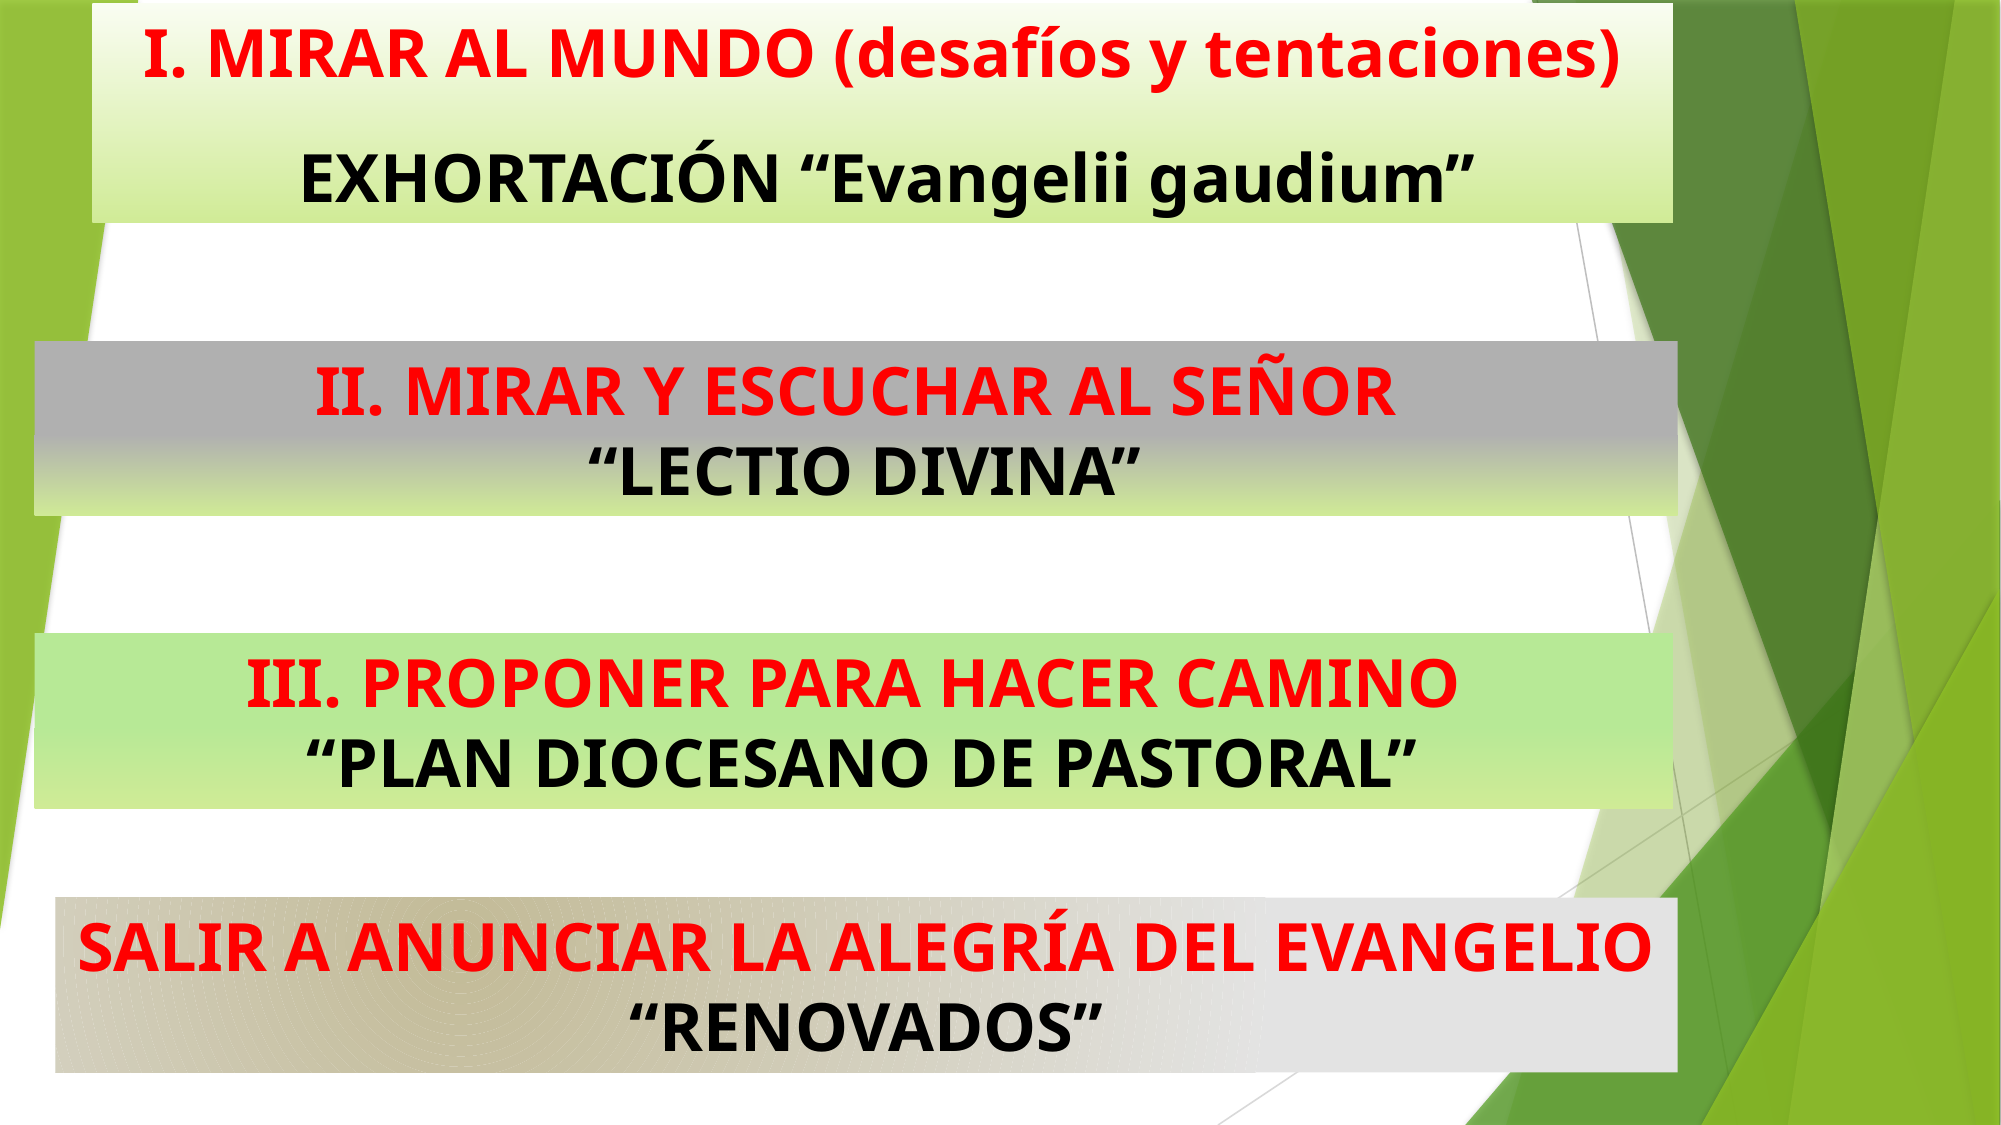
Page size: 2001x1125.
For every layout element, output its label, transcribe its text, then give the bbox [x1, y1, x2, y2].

text_box III. PROPONER PARA HACER CAMINO “PLAN DIOCESANO DE PASTORAL” [34, 633, 1673, 809]
text_box SALIR A ANUNCIAR LA ALEGRÍA DEL EVANGELIO “RENOVADOS” [55, 897, 1678, 1073]
text_box I. MIRAR AL MUNDO (desafíos y tentaciones) EXHORTACIÓN “Evangelii gaudium” [92, 3, 1673, 223]
text_box II. MIRAR Y ESCUCHAR AL SEÑOR “LECTIO DIVINA” [34, 341, 1678, 516]
